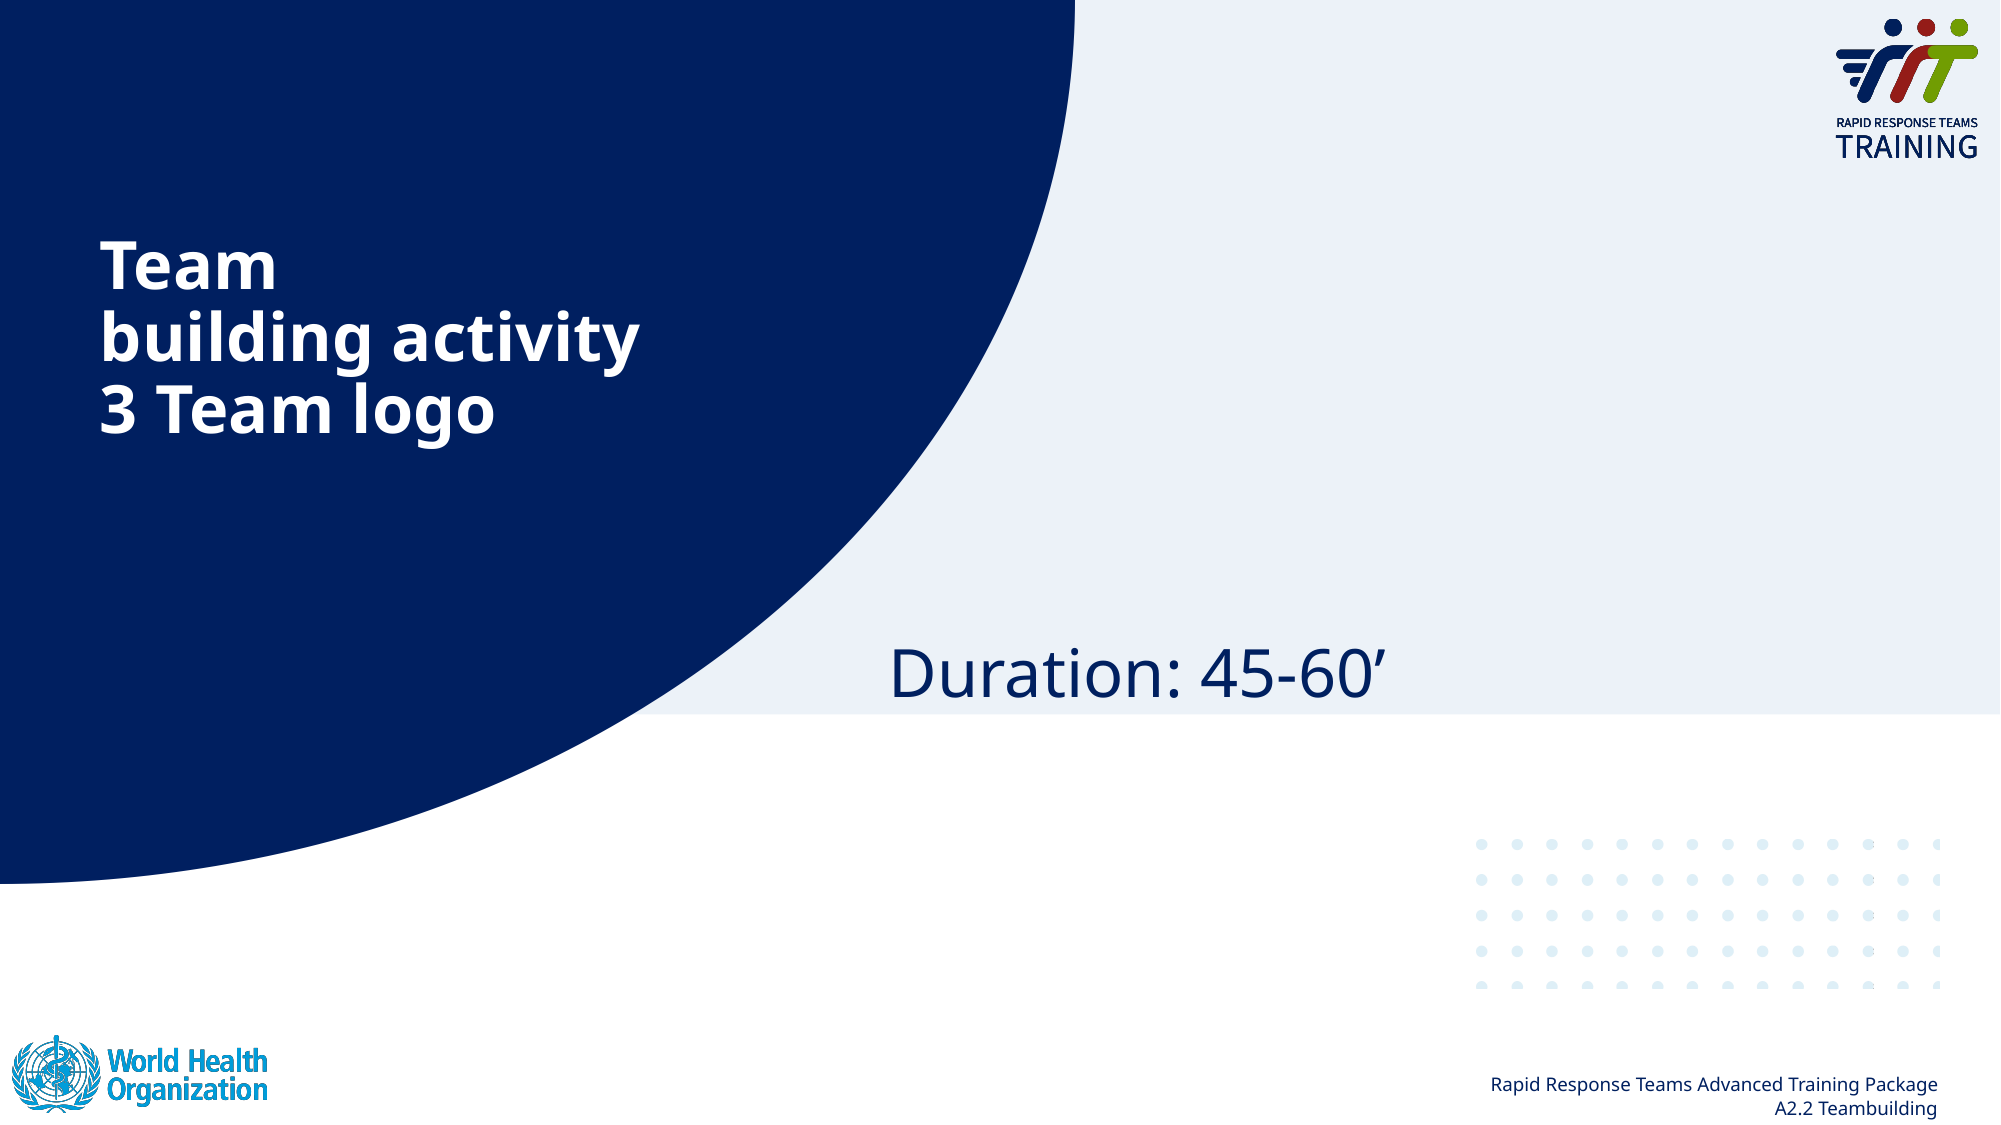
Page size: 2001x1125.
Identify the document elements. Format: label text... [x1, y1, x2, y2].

text_box Duration: 45-60’ [829, 623, 1447, 719]
picture [59, 1035, 267, 1113]
picture [12, 1083, 48, 1113]
picture [34, 1054, 43, 1078]
picture [71, 1053, 90, 1091]
picture [40, 1062, 47, 1070]
picture [30, 1083, 37, 1091]
picture [12, 1035, 54, 1068]
picture [0, 0, 1075, 884]
picture [1835, 19, 1978, 167]
picture [24, 1054, 36, 1087]
title Team building activity 3 Team logo [91, 141, 830, 539]
picture [46, 1056, 54, 1062]
picture [36, 1088, 78, 1105]
picture [50, 1108, 62, 1113]
picture [22, 1062, 26, 1077]
picture [1476, 839, 1940, 989]
